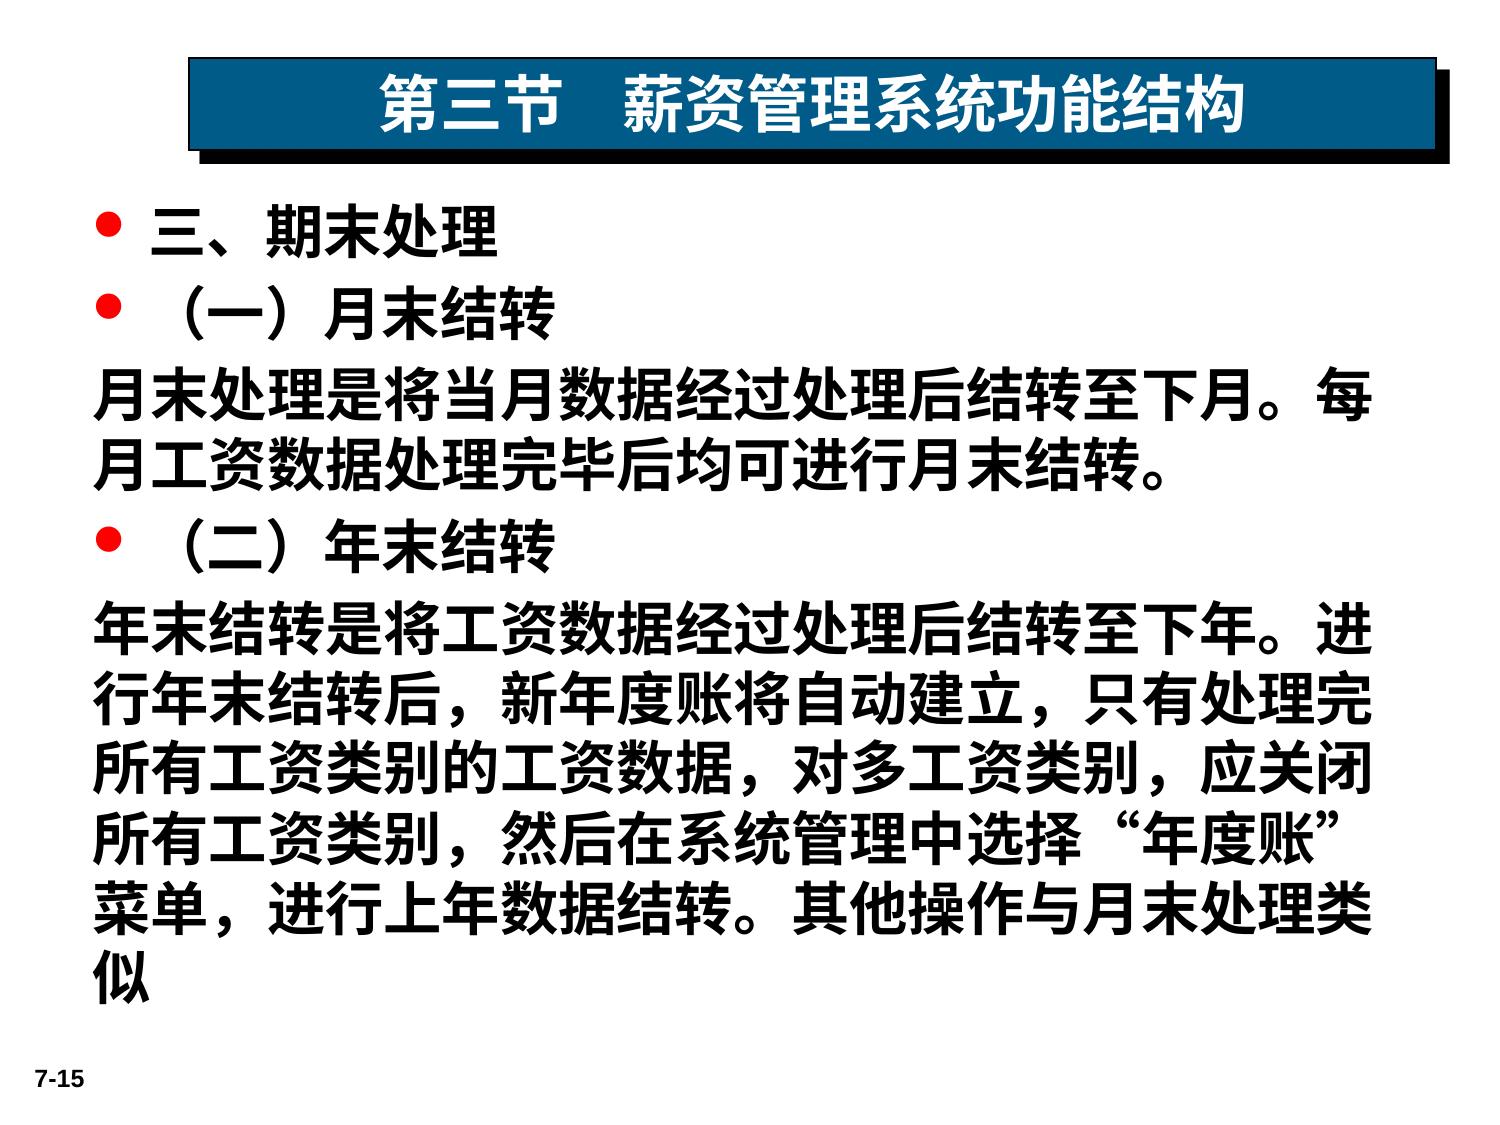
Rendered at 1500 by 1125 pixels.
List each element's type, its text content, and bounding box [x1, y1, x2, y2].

list 三、期末处理 （一）月末结转 月末处理是将当月数据经过处理后结转至下月。每月工资数据处理完毕后均可进行月末结转。 （二）年末结转 年末结转是将工资数据经过处理后结转至下年。进行年末结转后，新年度账将自动建立，只有处理完所有工资类别的工资数据，对多工资类别，应关闭所有工资类别，然后在系统管理中选择“年度账”菜单，进行上年数据结转。其他操作与月末处理类似 [62, 187, 1438, 976]
title 第三节 薪资管理系统功能结构 [188, 57, 1437, 151]
